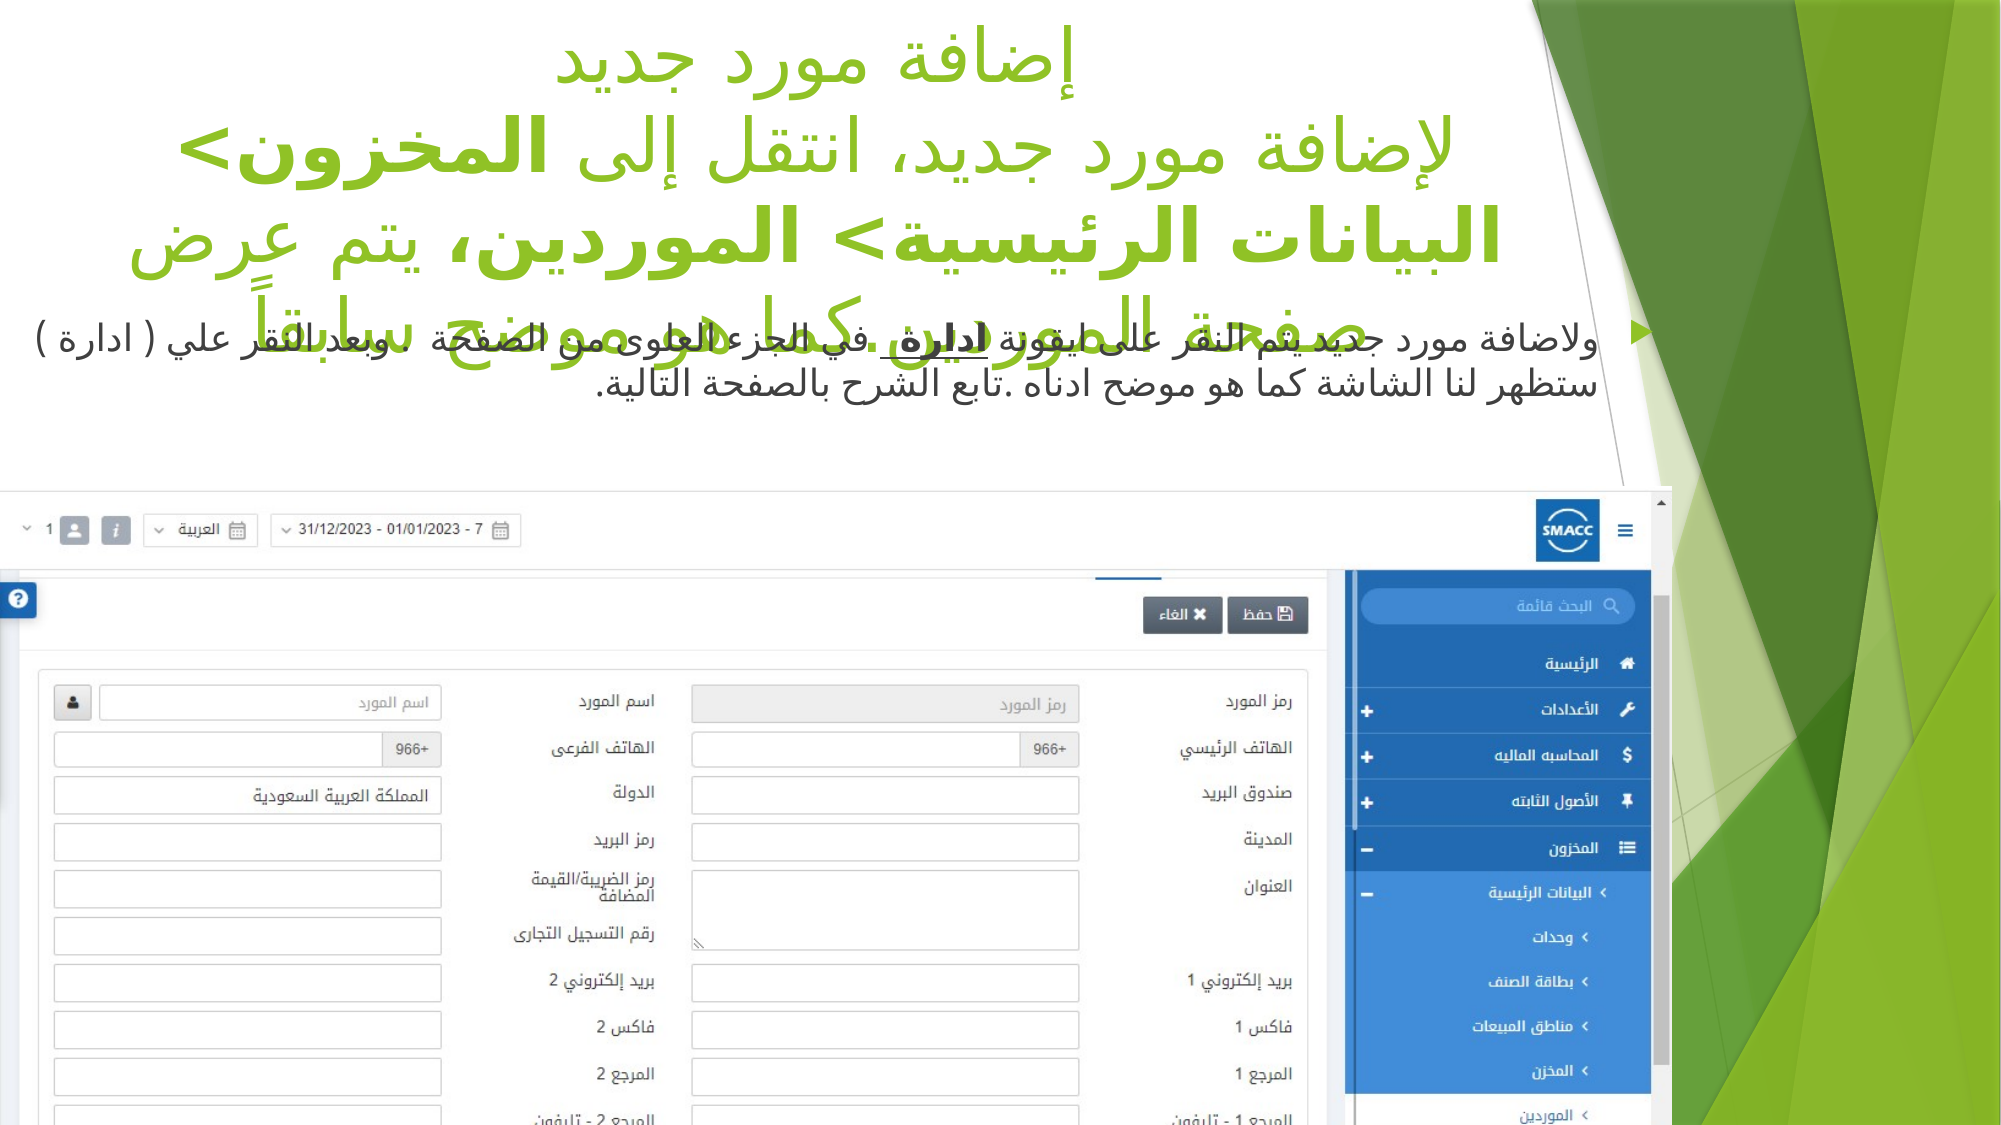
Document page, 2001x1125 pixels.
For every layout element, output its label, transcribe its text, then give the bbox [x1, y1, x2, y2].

title إضافة مورد جديد لإضافة مورد جديد، انتقل إلى المخزون> البيانات الرئيسية> الموردين، يتم عرض صفحة الموردين.كما هو موضح سابقاً [111, 0, 1522, 285]
picture [0, 485, 1673, 1125]
list ولاضافة مورد جديد يتم النقر على ايقونة ادارة في الجزء العلوى من الصفحة . وبعد النقر علي ( ادارة ) ستظهر لنا الشاشة كما هو موضح ادناه .تابع الشرح بالصفحة التالية. [0, 306, 1672, 485]
